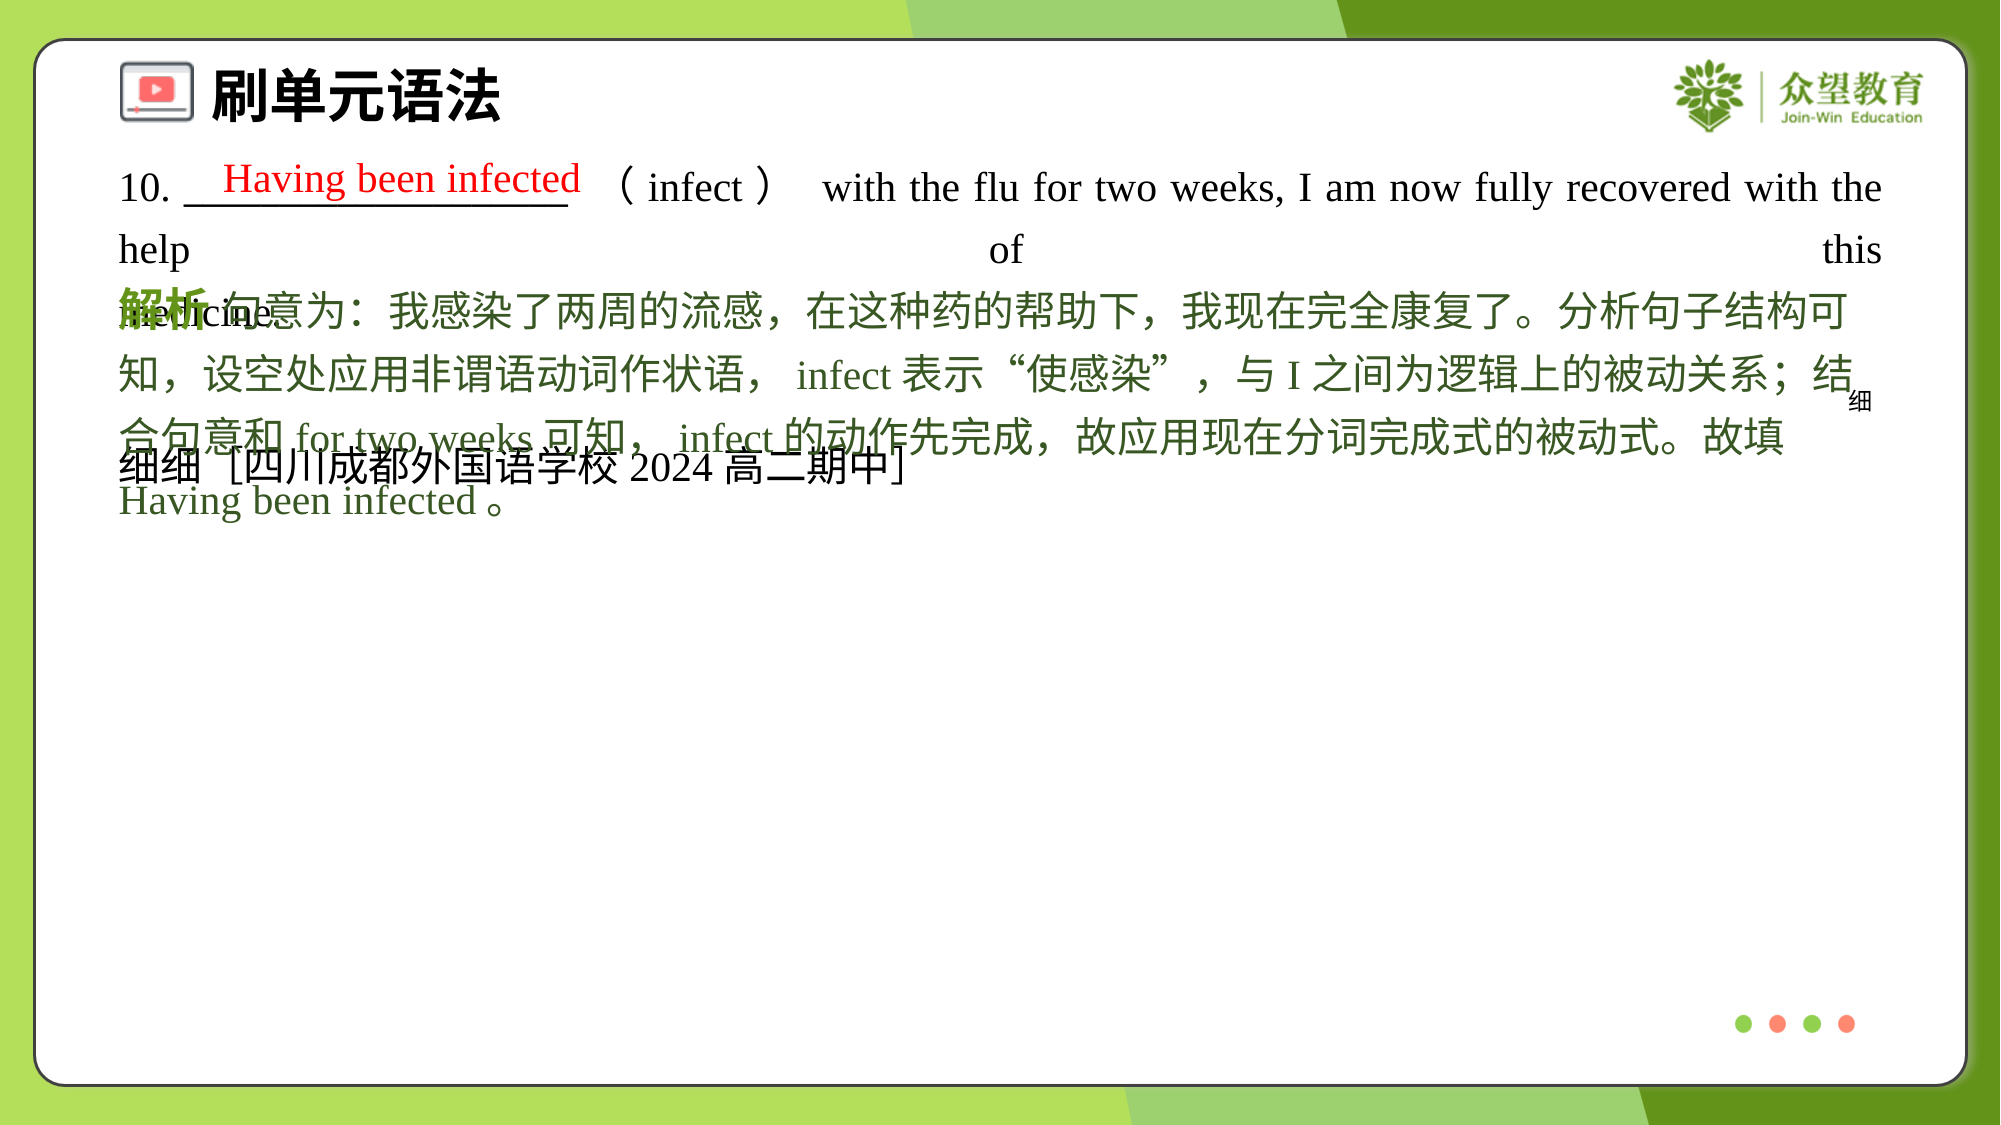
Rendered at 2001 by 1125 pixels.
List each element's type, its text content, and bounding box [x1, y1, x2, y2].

picture [0, 0, 2000, 1125]
text_box 10. ____________________ （infect） with the flu for two weeks, I am now fully recovered with the help of this medicine.<m> 细</m>细细［四川成都外国语学校2024高二期中］ [118, 146, 1883, 266]
text_box Having been infected [208, 138, 595, 196]
text_box 解析 句意为：我感染了两周的流感，在这种药的帮助下，我现在完全康复了。分析句子结构可知，设空处应用非谓语动词作状语，infect表示“使感染”，与I之间为逻辑上的被动关系；结合句意和for two weeks可知，infect的动作先完成，故应用现在分词完成式的被动式。故填Having been infected。 [118, 266, 1883, 518]
